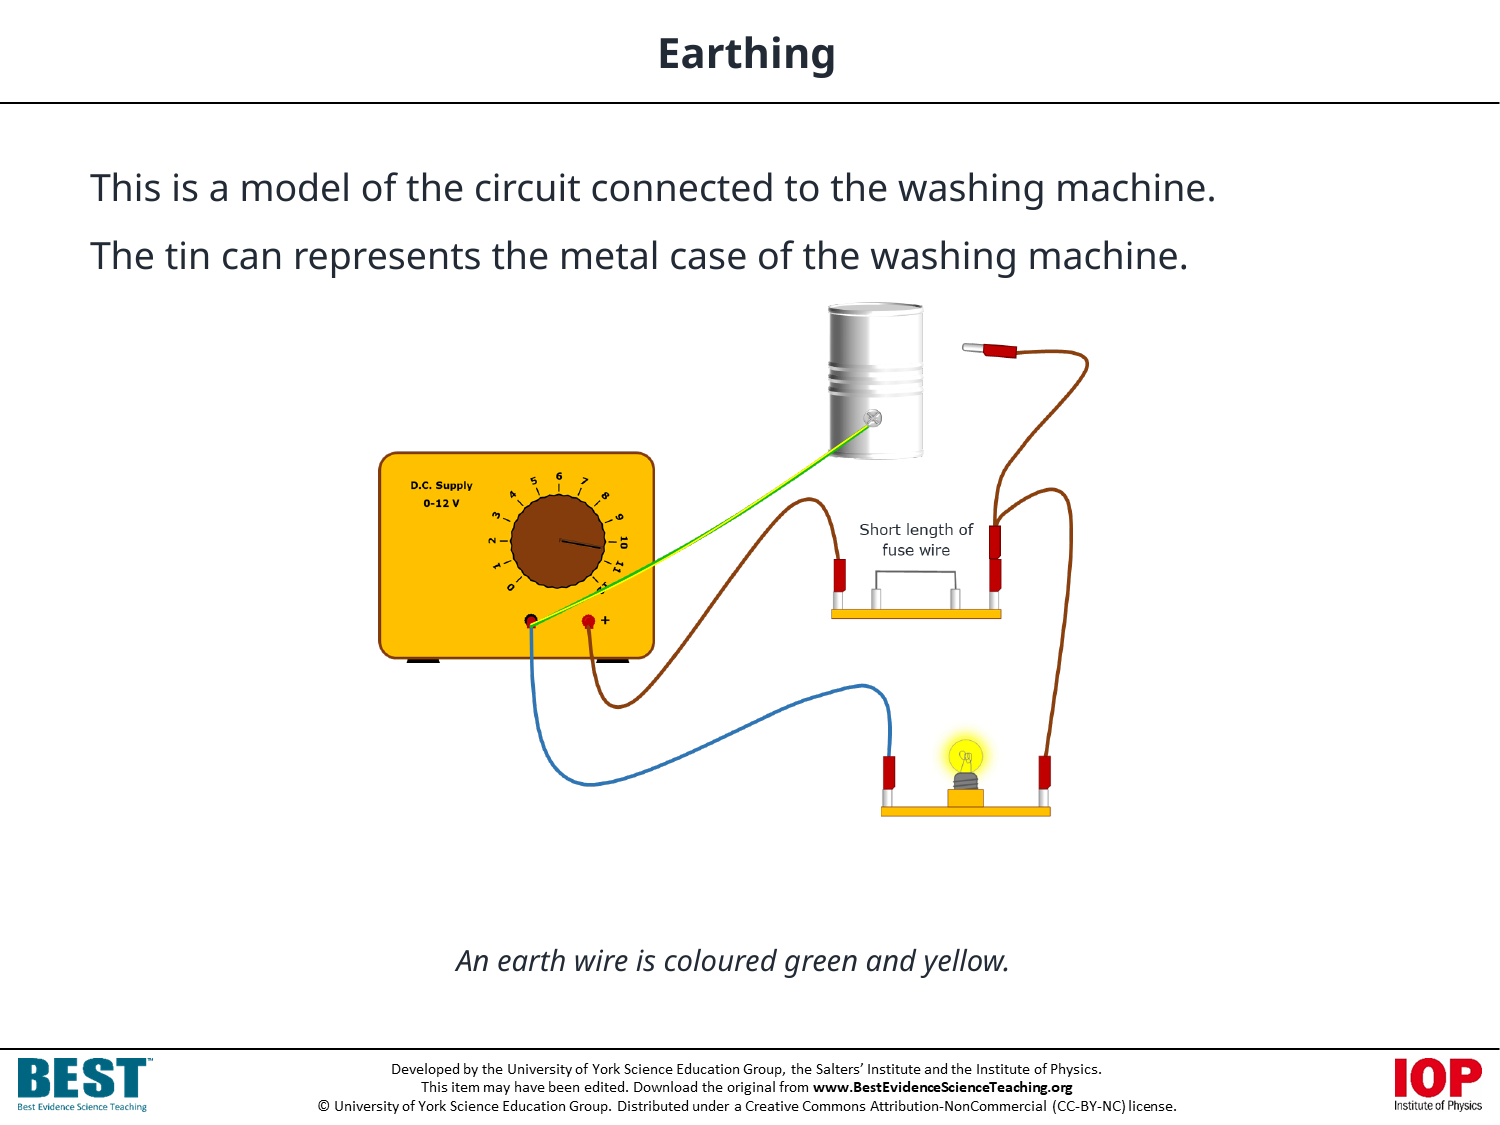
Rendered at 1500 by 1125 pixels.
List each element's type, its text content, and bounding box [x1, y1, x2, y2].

picture [0, 102, 1500, 1125]
text_box Earthing [23, 4, 1471, 99]
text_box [378, 301, 1089, 818]
